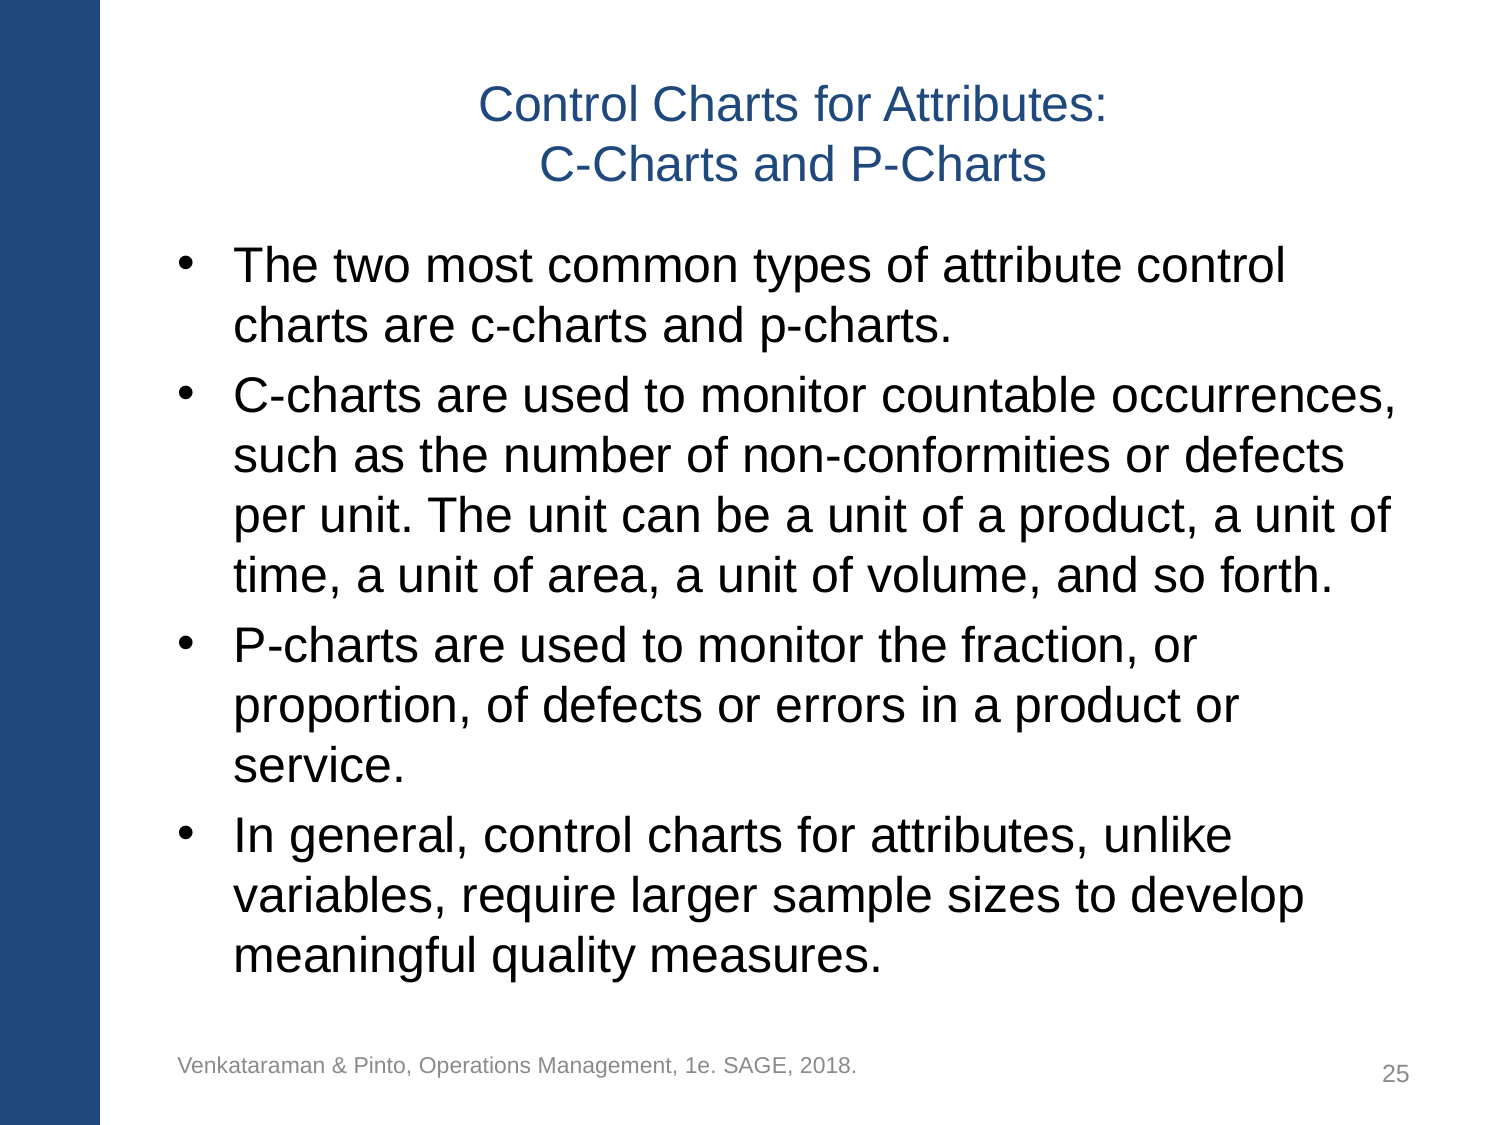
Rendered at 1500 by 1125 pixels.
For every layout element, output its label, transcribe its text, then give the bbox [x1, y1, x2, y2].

title Control Charts for Attributes: C-Charts and P-Charts [162, 37, 1425, 224]
footer Venkataraman & Pinto, Operations Management, 1e. SAGE, 2018. [162, 1042, 1313, 1103]
list The two most common types of attribute control charts are c-charts and p-charts. C-charts are used to monitor countable occurrences, such as the number of non-conformities or defects per unit. The unit can be a unit of a product, a unit of time, a unit of area, a unit of volume, and so forth. P-charts are used to monitor the fraction, or proportion, of defects or errors in a product or service. In general, control charts for attributes, unlike variables, require larger sample sizes to develop meaningful quality measures. [162, 224, 1425, 1013]
slide_number 25 [1350, 1042, 1425, 1103]
